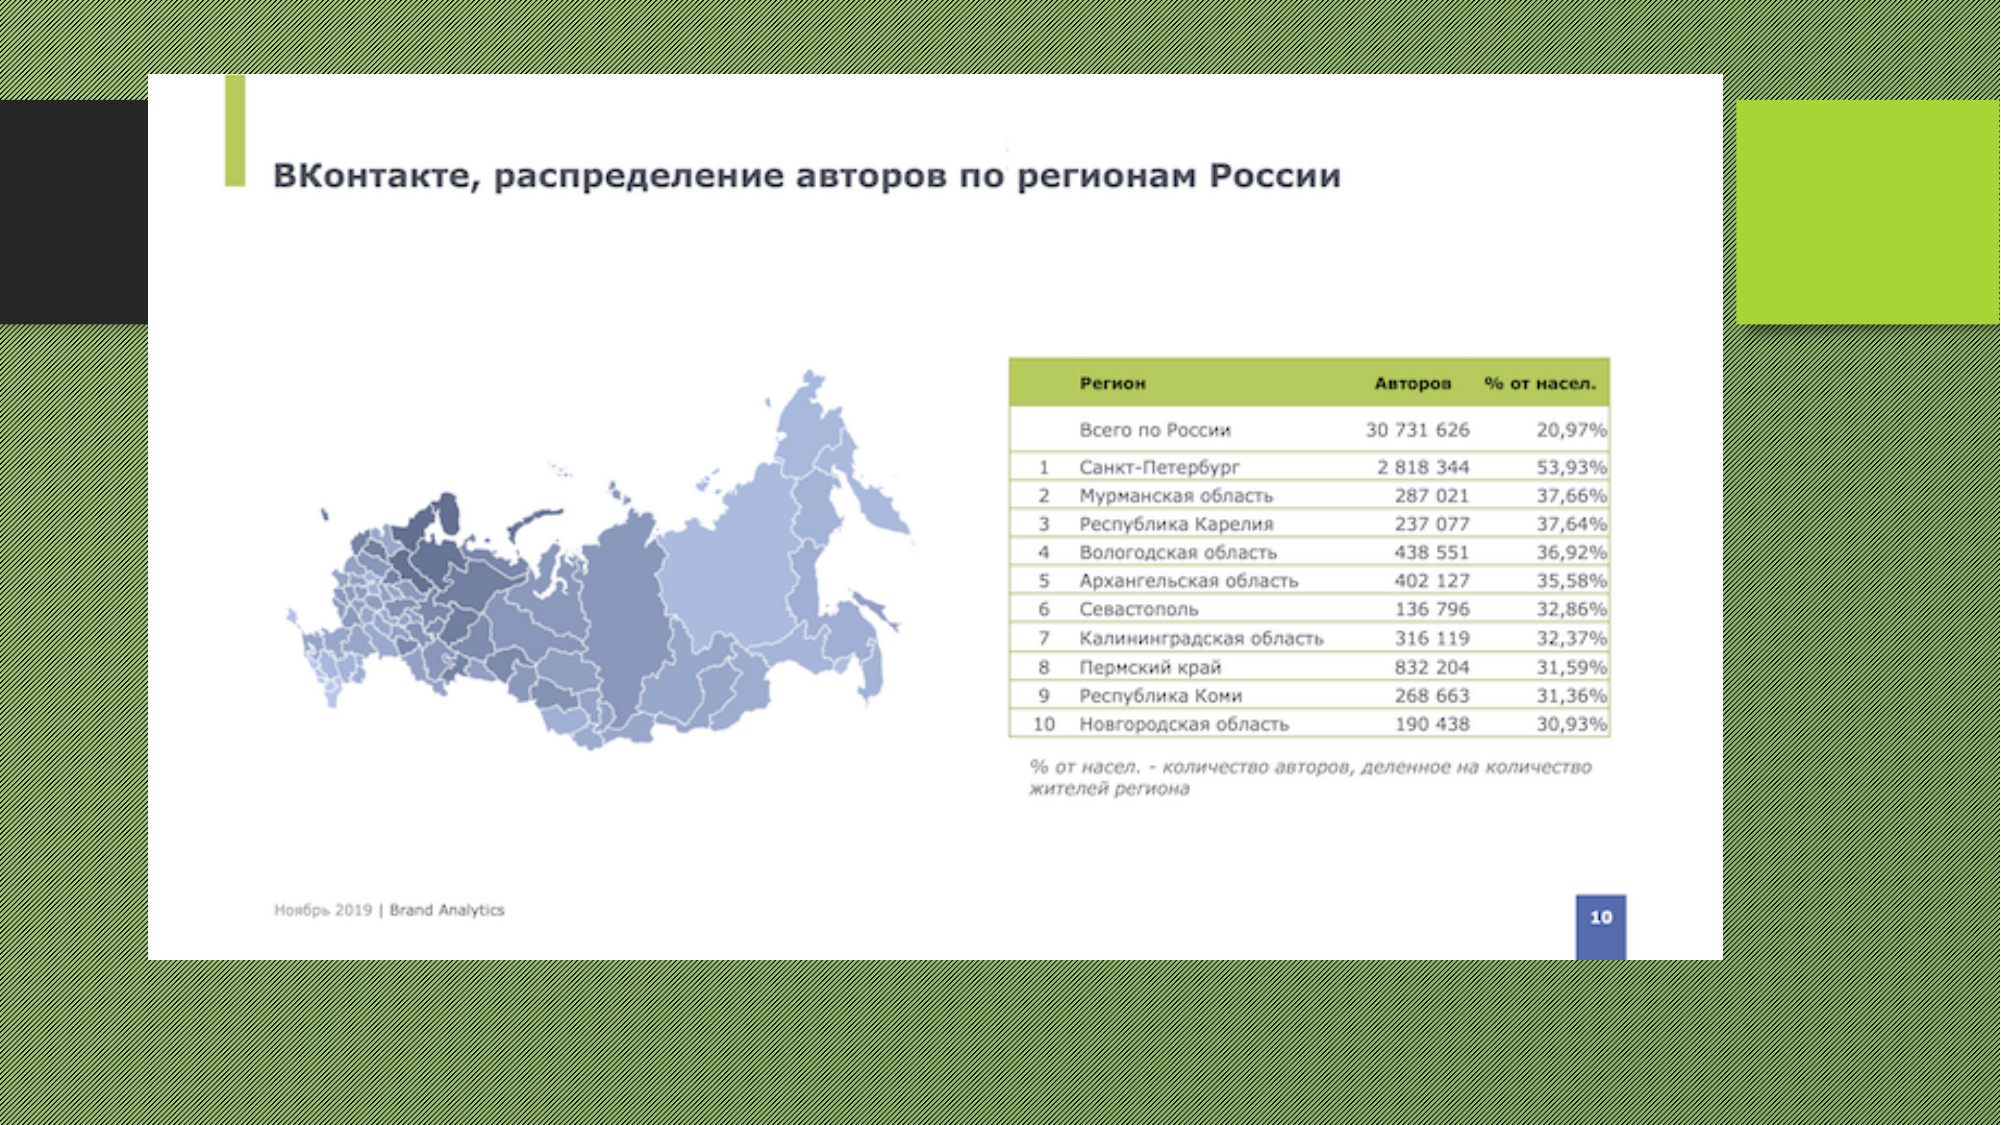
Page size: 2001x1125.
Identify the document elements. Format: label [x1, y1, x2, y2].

picture [0, 0, 2000, 1125]
list [147, 74, 1723, 960]
